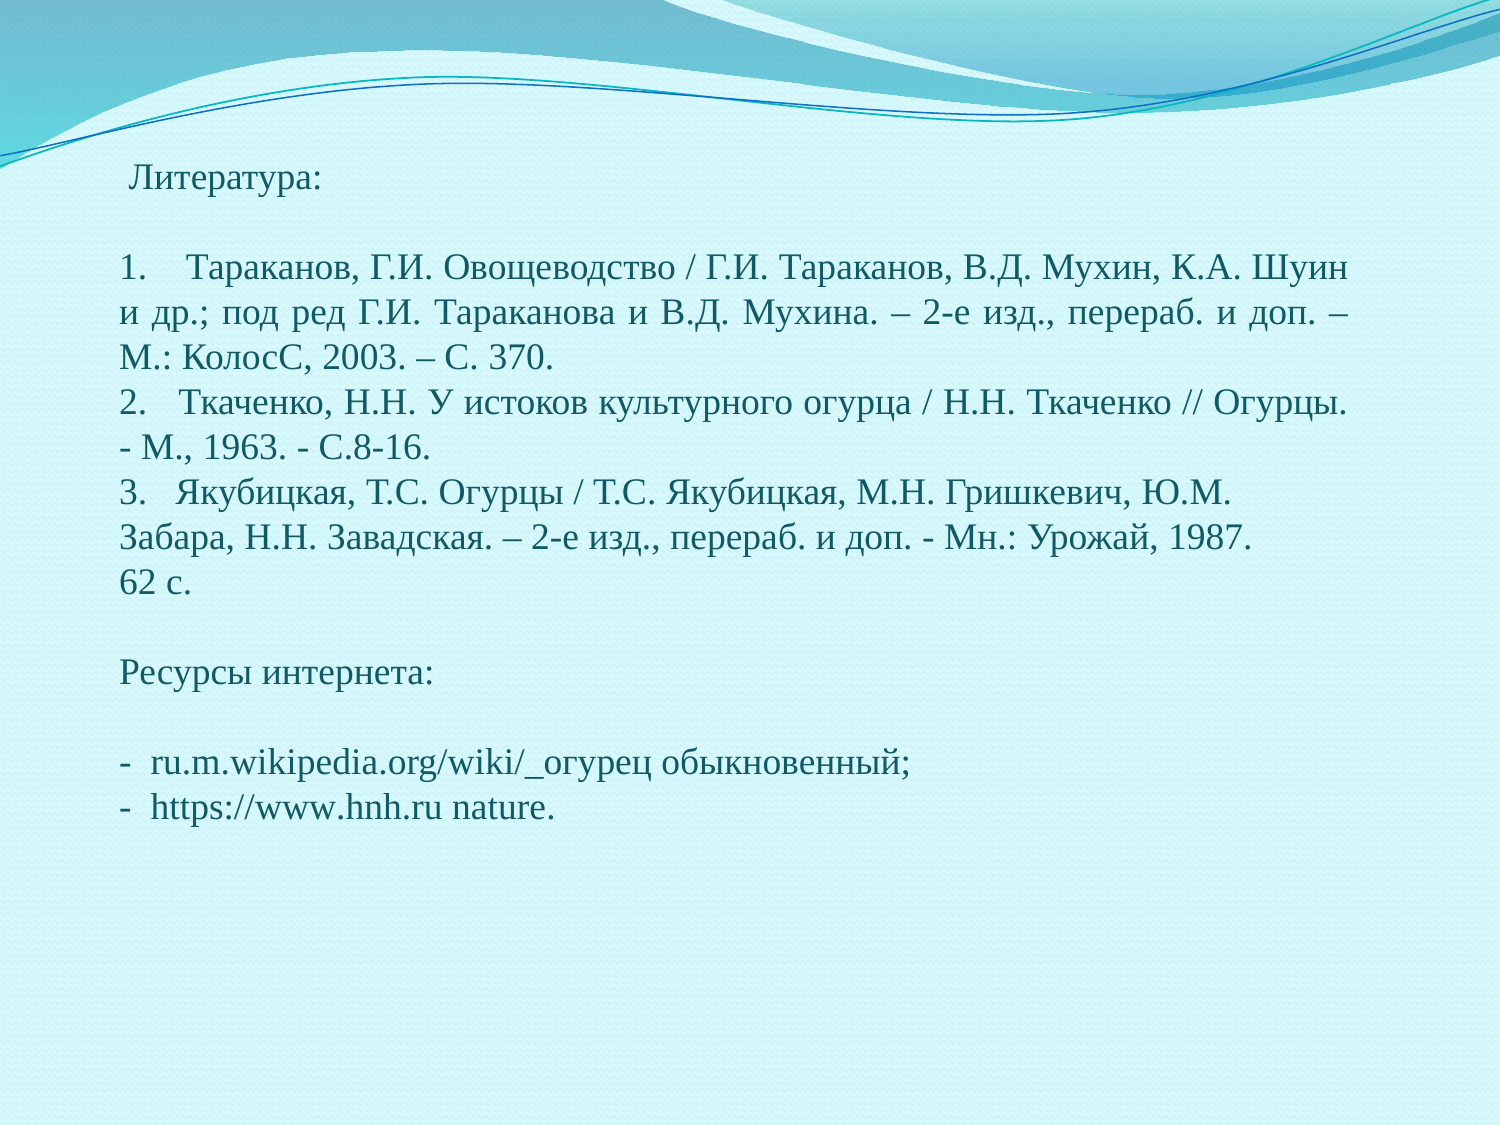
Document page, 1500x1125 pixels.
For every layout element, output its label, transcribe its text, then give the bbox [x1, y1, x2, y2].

text_box Литература: 1. Тараканов, Г.И. Овощеводство / Г.И. Тараканов, В.Д. Мухин, К.А. Шуин и др.; под ред Г.И. Тараканова и В.Д. Мухина. – 2-е изд., перераб. и доп. – М.: КолосС, 2003. – С. 370. 2. Ткаченко, Н.Н. У истоков культурного огурца / Н.Н. Ткаченко // Огурцы. - М., 1963. - С.8-16. Якубицкая, Т.С. Огурцы / Т.С. Якубицкая, М.Н. Гришкевич, Ю.М. Забара, Н.Н. Завадская. – 2-е изд., перераб. и доп. - Мн.: Урожай, 1987. 62 с. Ресурсы интернета: - ru.m.wikipedia.org/wiki/_огурец обыкновенный; - https://www.hnh.ru nature. [104, 144, 1365, 880]
